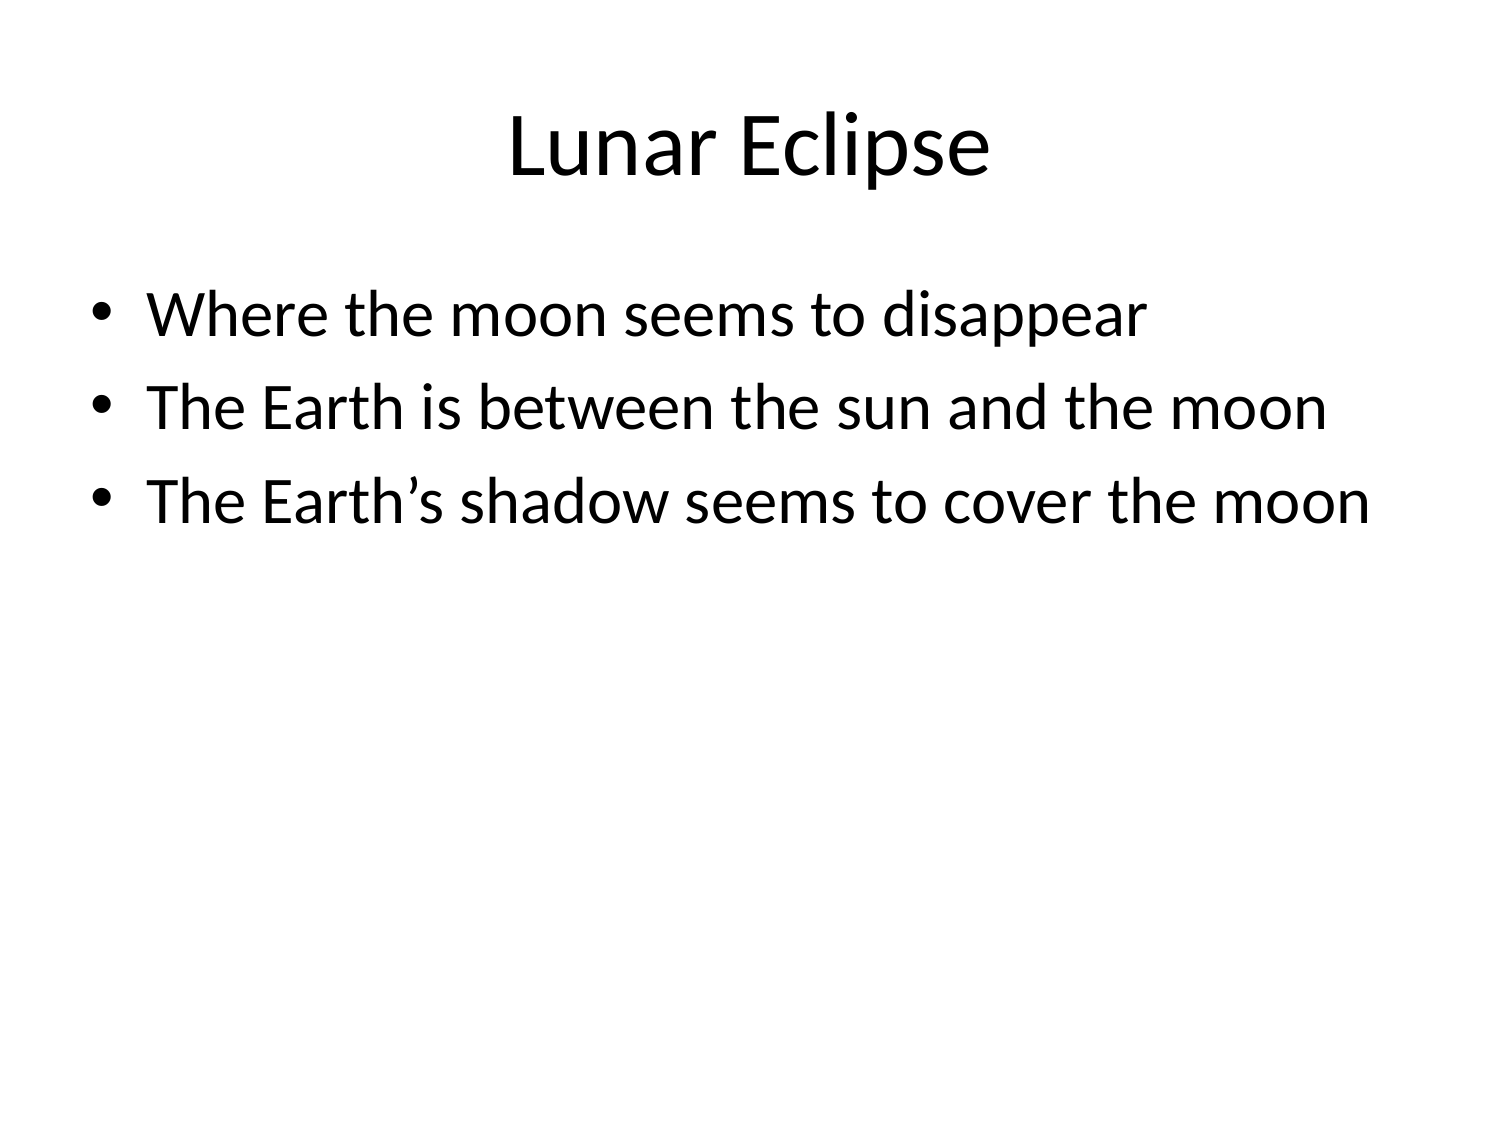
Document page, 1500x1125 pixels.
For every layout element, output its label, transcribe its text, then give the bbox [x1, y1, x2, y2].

list Where the moon seems to disappear The Earth is between the sun and the moon The Earth’s shadow seems to cover the moon [75, 262, 1425, 1005]
title Lunar Eclipse [75, 45, 1425, 233]
